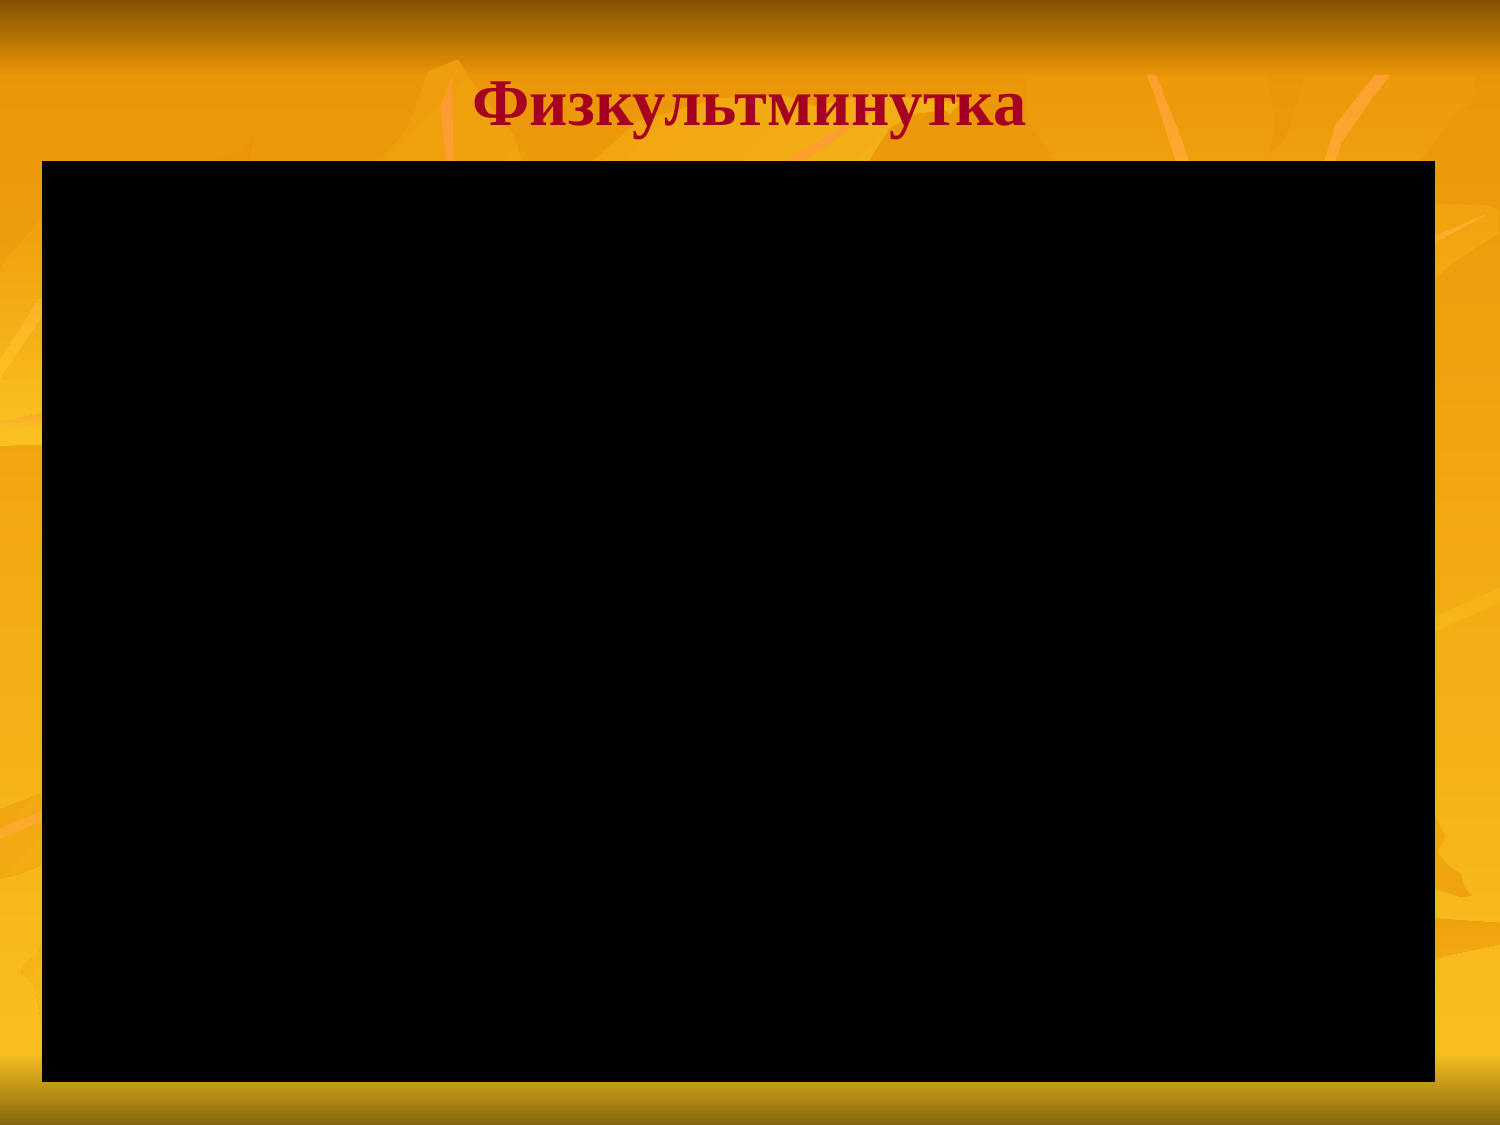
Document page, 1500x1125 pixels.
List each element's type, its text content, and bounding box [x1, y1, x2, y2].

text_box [41, 160, 1436, 1083]
title Физкультминутка [74, 45, 1426, 154]
